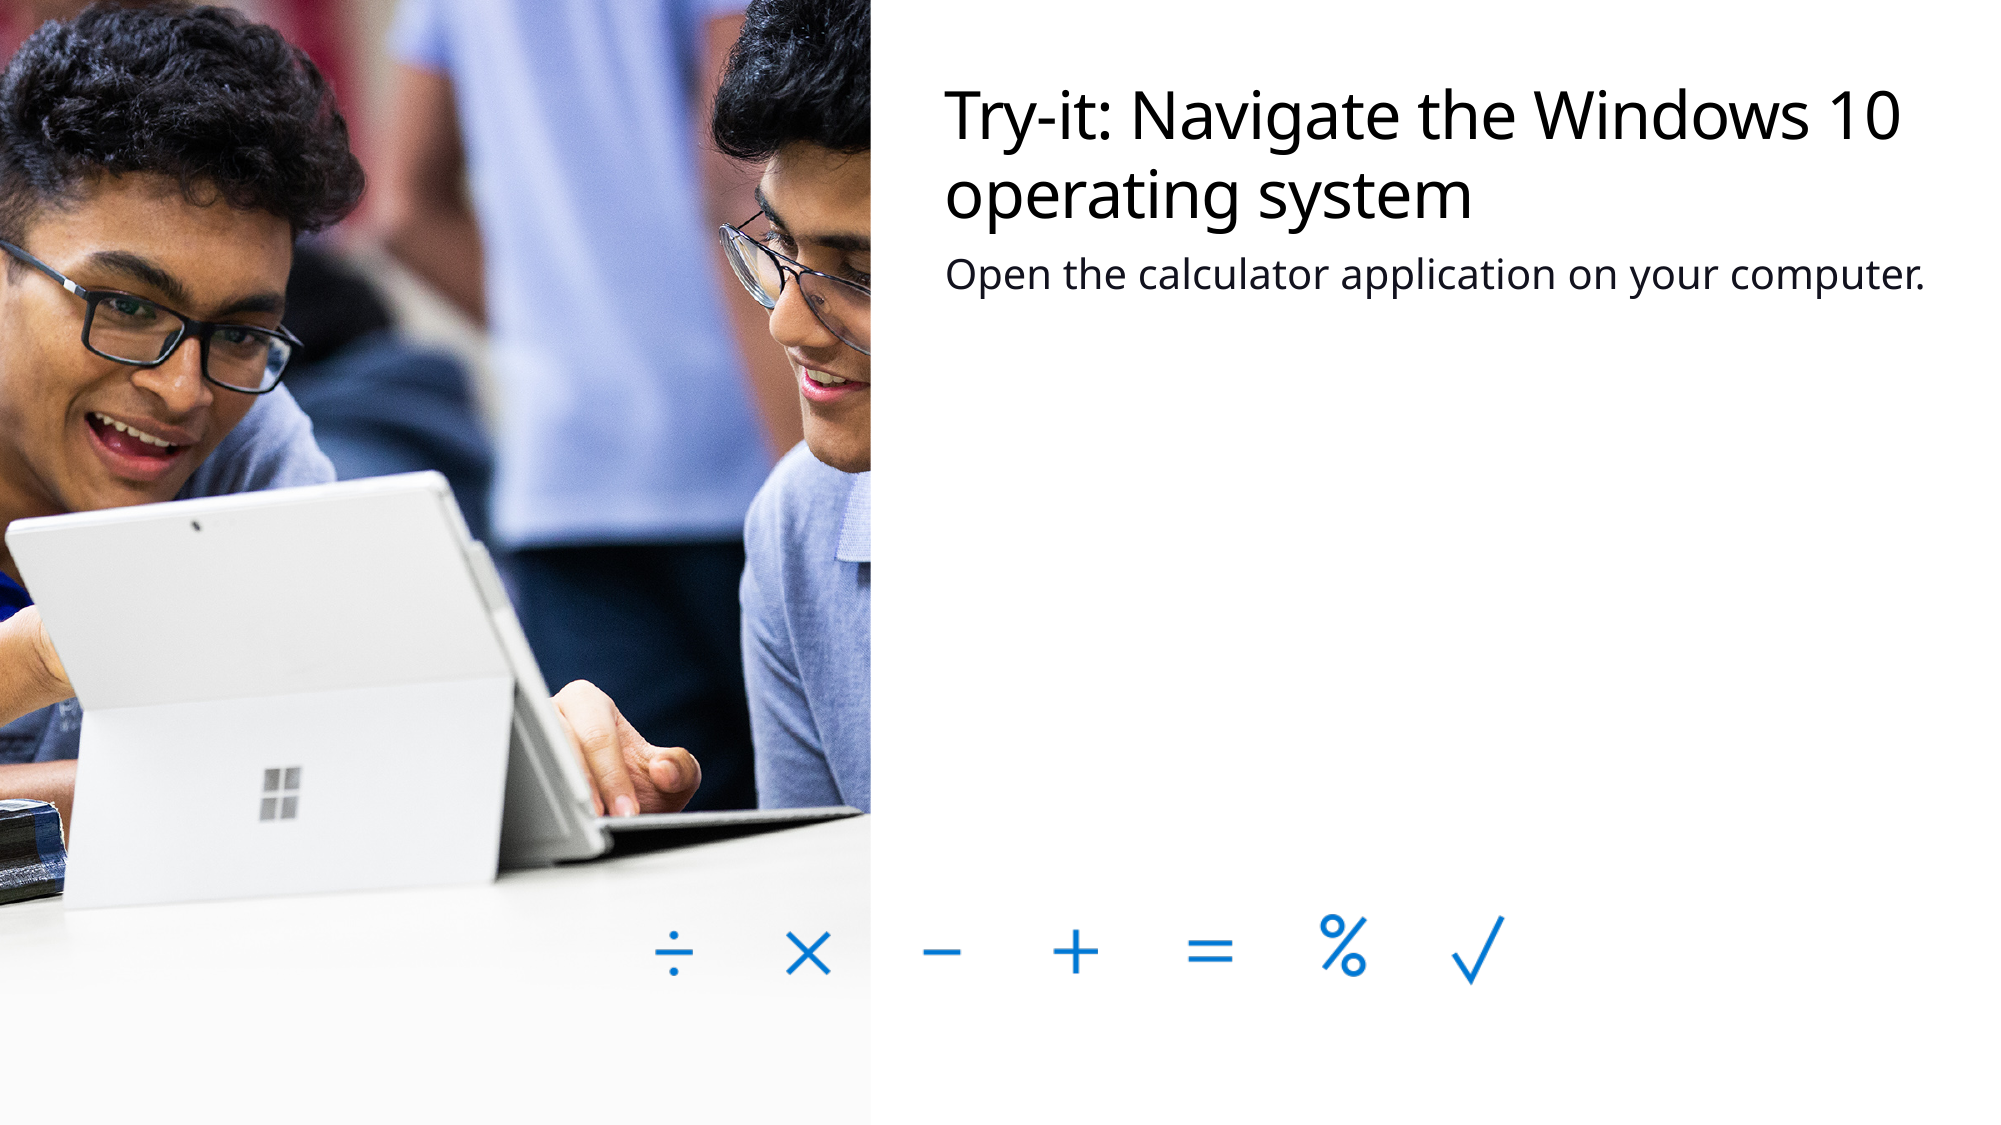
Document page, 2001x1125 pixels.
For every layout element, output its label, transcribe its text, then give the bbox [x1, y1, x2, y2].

picture [0, 0, 1579, 1125]
list Open the calculator application on your computer. [944, 253, 1928, 837]
title Try-it: Navigate the Windows 10 operating system [944, 72, 1928, 234]
